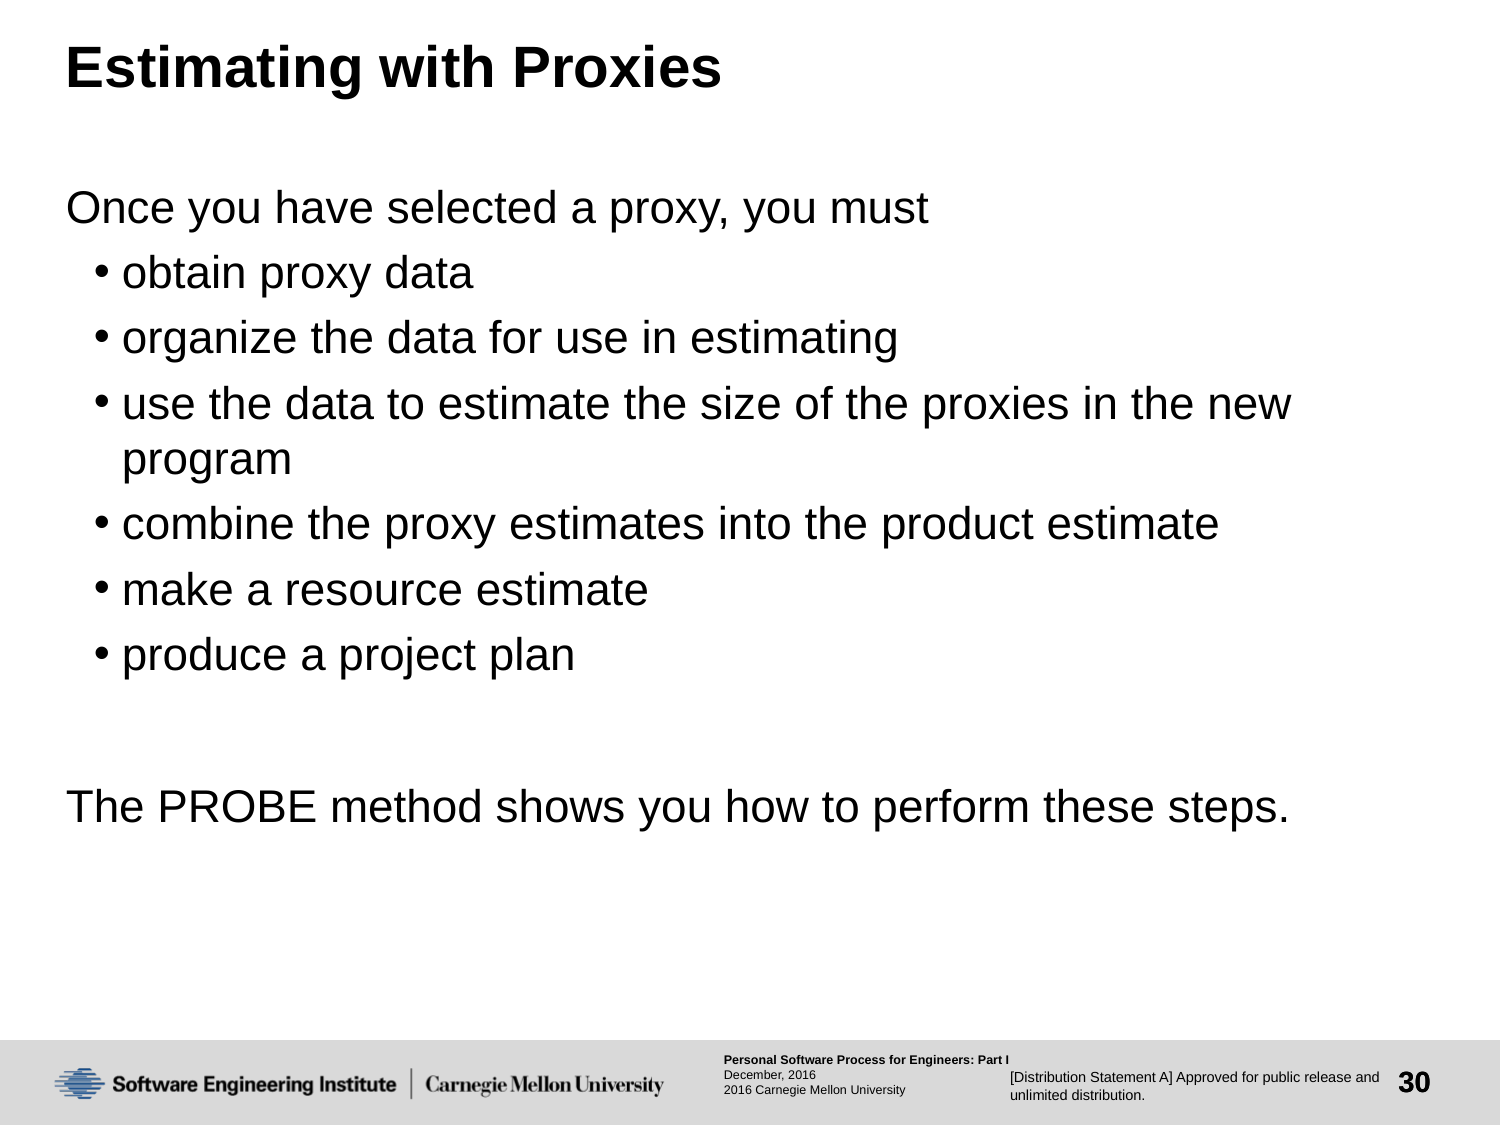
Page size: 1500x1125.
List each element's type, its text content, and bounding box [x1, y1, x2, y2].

picture [46, 1061, 673, 1104]
list Once you have selected a proxy, you must obtain proxy data organize the data for use in estimating use the data to estimate the size of the proxies in the new program combine the proxy estimates into the product estimate make a resource estimate produce a project plan The PROBE method shows you how to perform these steps. [65, 177, 1431, 1000]
title Estimating with Proxies [65, 37, 1313, 148]
text_box [96, 43, 1500, 256]
